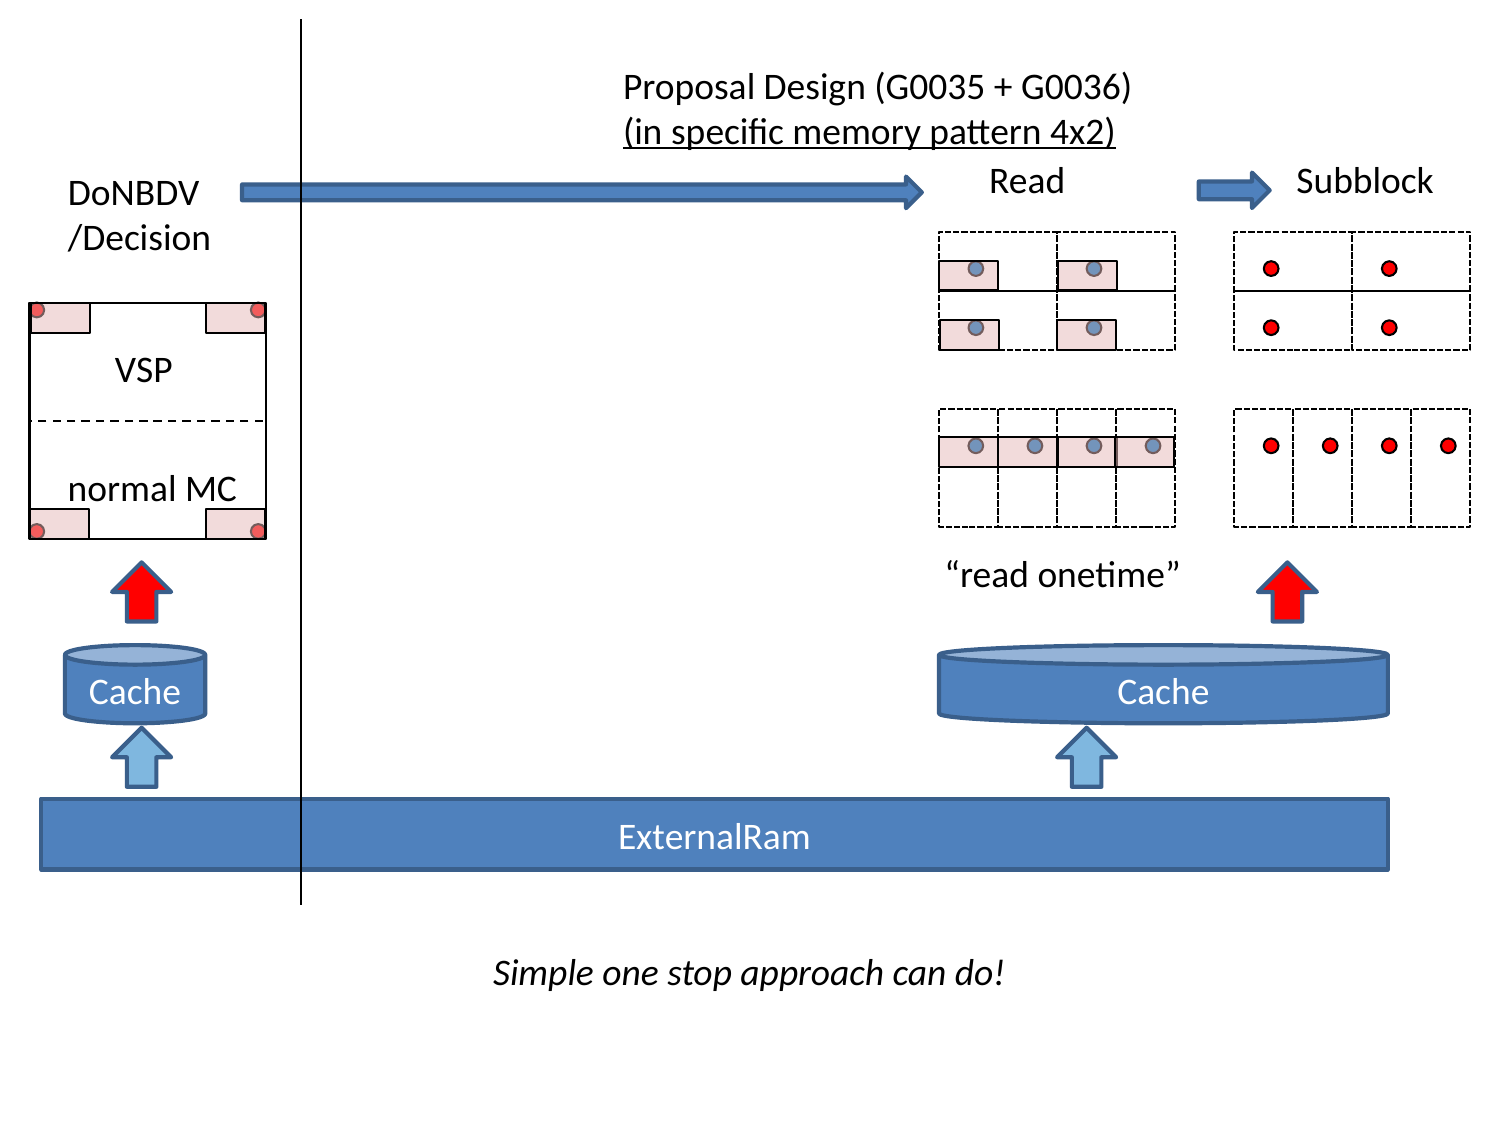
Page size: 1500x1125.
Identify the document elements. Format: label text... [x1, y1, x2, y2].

text_box [1055, 725, 1119, 789]
text_box [29, 301, 92, 335]
text_box [1255, 560, 1319, 624]
text_box [1261, 318, 1281, 338]
text_box [28, 507, 91, 541]
text_box [996, 407, 1059, 435]
text_box Cache [62, 643, 208, 726]
text_box [306, 174, 924, 211]
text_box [1352, 408, 1410, 528]
text_box [1056, 435, 1114, 469]
text_box [1379, 259, 1399, 278]
text_box [1055, 318, 1118, 352]
text_box [1055, 230, 1177, 290]
text_box [1055, 407, 1118, 435]
text_box Simple one stop approach can do! [478, 940, 1223, 1001]
text_box [204, 507, 267, 541]
text_box Read [974, 148, 1199, 209]
text_box [937, 435, 996, 469]
text_box [938, 318, 1001, 352]
text_box “read onetime” [929, 542, 1222, 602]
text_box [1232, 230, 1352, 290]
text_box [1350, 230, 1473, 290]
text_box [1379, 318, 1399, 338]
text_box ExternalRam [306, 797, 1390, 872]
text_box [1114, 407, 1177, 435]
text_box [1055, 289, 1177, 352]
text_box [1293, 408, 1351, 528]
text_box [1411, 408, 1471, 528]
text_box DoNBDV /Decision [53, 160, 269, 266]
text_box [239, 182, 296, 203]
text_box VSP [100, 338, 195, 398]
text_box [27, 421, 268, 528]
text_box [1196, 170, 1272, 210]
text_box [996, 435, 1056, 469]
text_box [1261, 259, 1281, 278]
text_box [110, 560, 174, 624]
text_box [1114, 469, 1177, 529]
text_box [1233, 408, 1291, 528]
text_box [204, 301, 267, 335]
text_box [91, 516, 204, 541]
text_box [1350, 289, 1473, 352]
text_box [996, 469, 1057, 529]
text_box [937, 259, 1000, 292]
text_box [27, 301, 268, 423]
text_box [1055, 469, 1116, 529]
text_box Subblock [1281, 148, 1500, 209]
text_box [1113, 435, 1176, 469]
text_box ExternalRam [39, 797, 296, 872]
text_box [937, 469, 998, 529]
text_box [1232, 289, 1352, 352]
text_box [937, 407, 1000, 435]
text_box [937, 230, 1057, 290]
text_box Proposal Design (G0035 + G0036) (in specific memory pattern 4x2) [608, 54, 1235, 160]
text_box [1056, 259, 1119, 292]
text_box normal MC [53, 456, 266, 516]
text_box [110, 725, 174, 789]
text_box Cache [936, 643, 1390, 726]
text_box [937, 289, 1057, 352]
